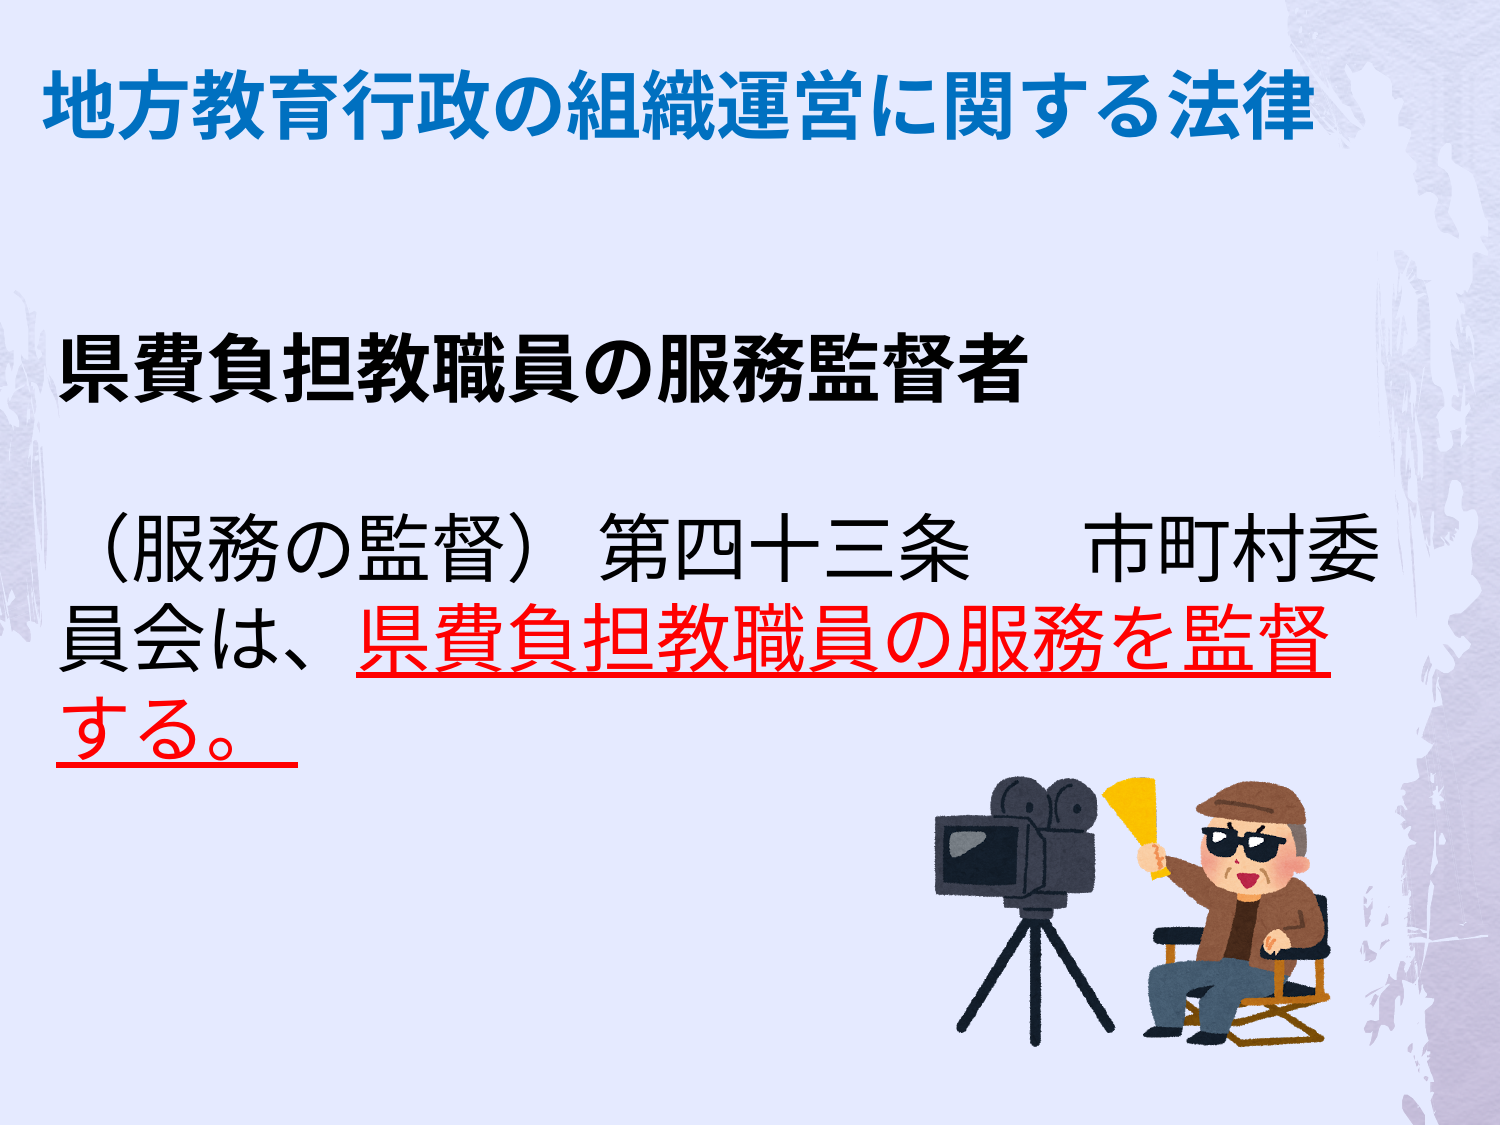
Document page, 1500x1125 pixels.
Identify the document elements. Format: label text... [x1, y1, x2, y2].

text_box 地方教育行政の組織運営に関する法律 [41, 45, 1392, 149]
text_box 県費負担教職員の服務監督者 （服務の監督） 第四十三条 市町村委員会は、県費負担教職員の服務を監督する。 [41, 314, 1414, 780]
picture [926, 727, 1336, 1069]
